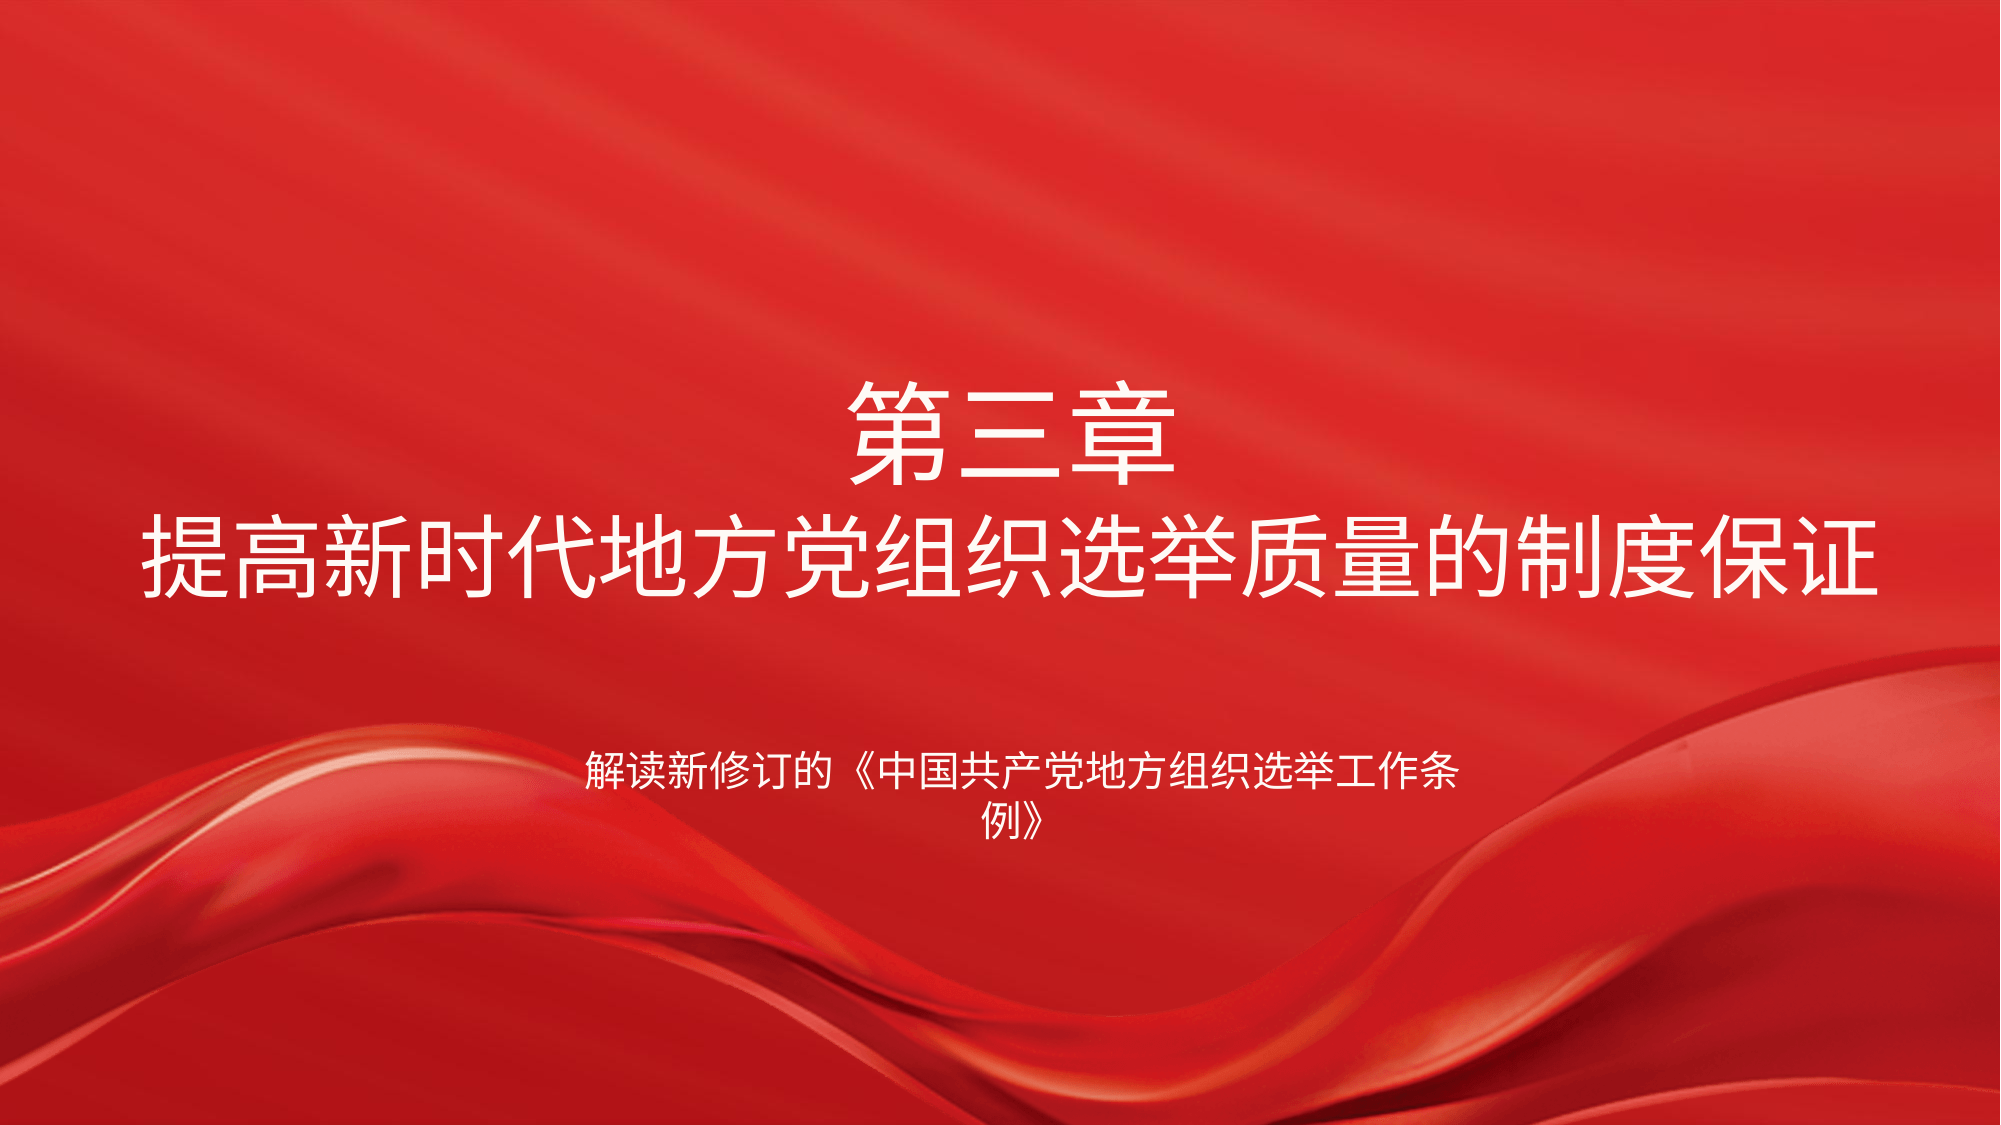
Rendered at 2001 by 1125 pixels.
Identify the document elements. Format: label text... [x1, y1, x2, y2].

text_box 第三章 提高新时代地方党组织选举质量的制度保证 [20, 364, 2000, 610]
picture [0, 0, 2000, 1125]
